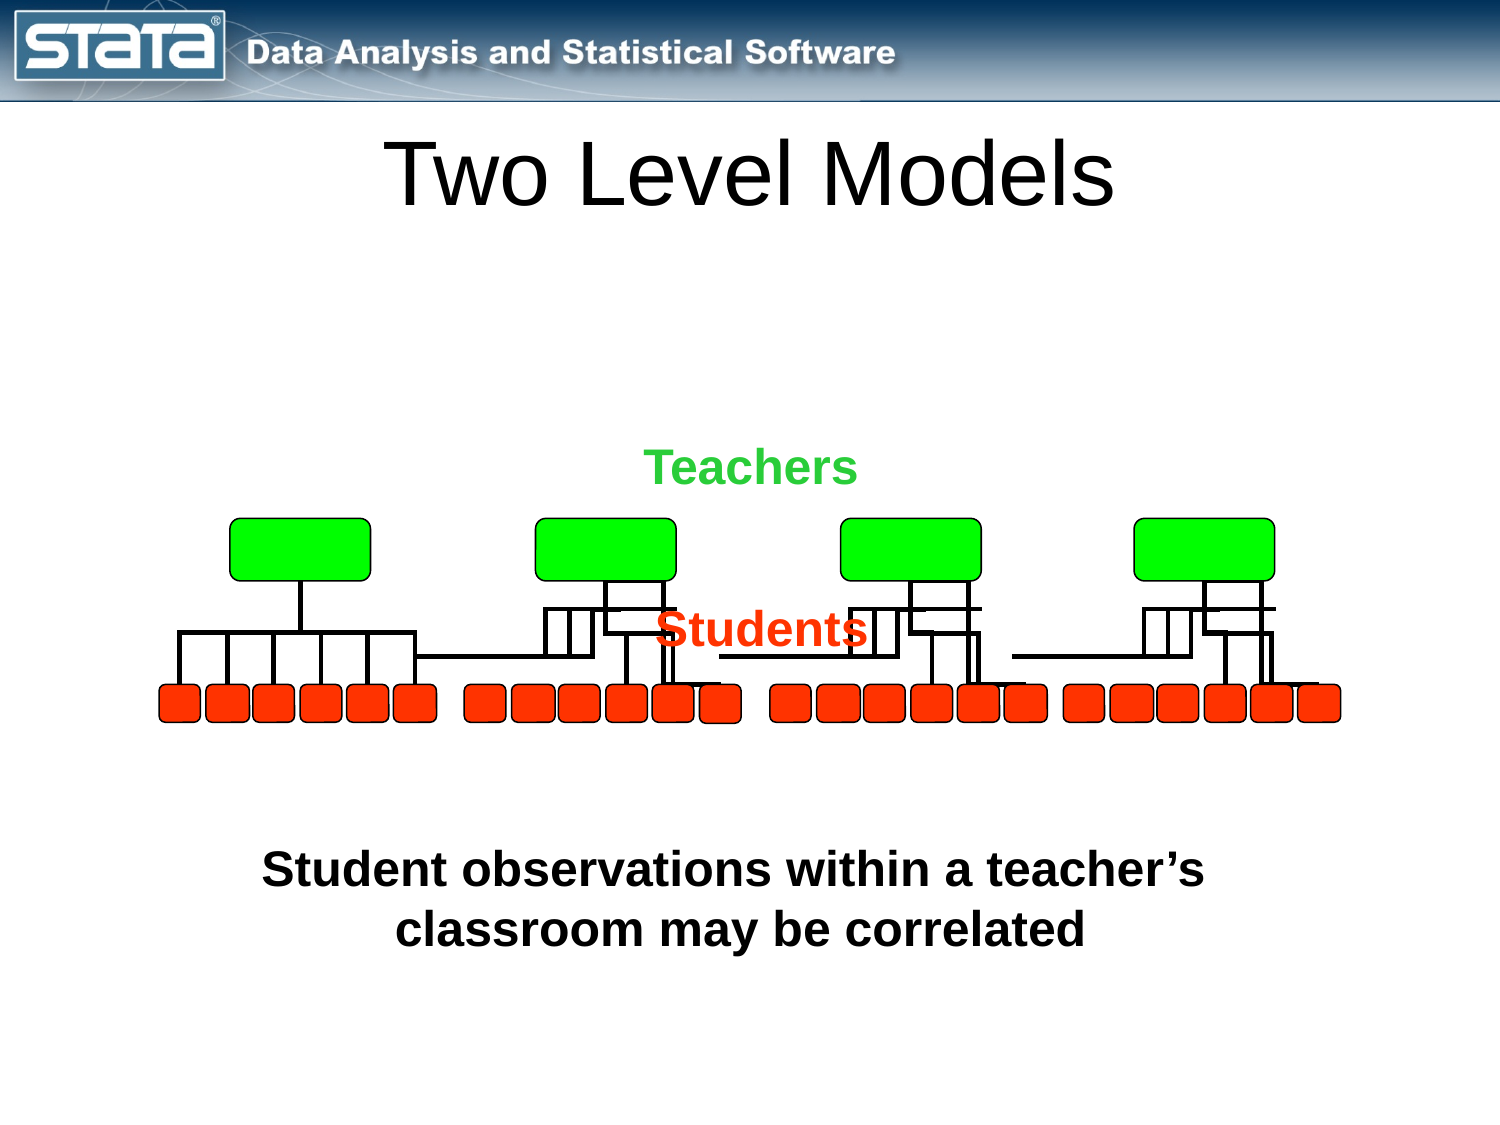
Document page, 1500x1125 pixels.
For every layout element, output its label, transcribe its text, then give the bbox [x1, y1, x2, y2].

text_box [158, 426, 1341, 966]
title Two Level Models [0, 109, 1500, 238]
picture [0, 0, 1500, 102]
